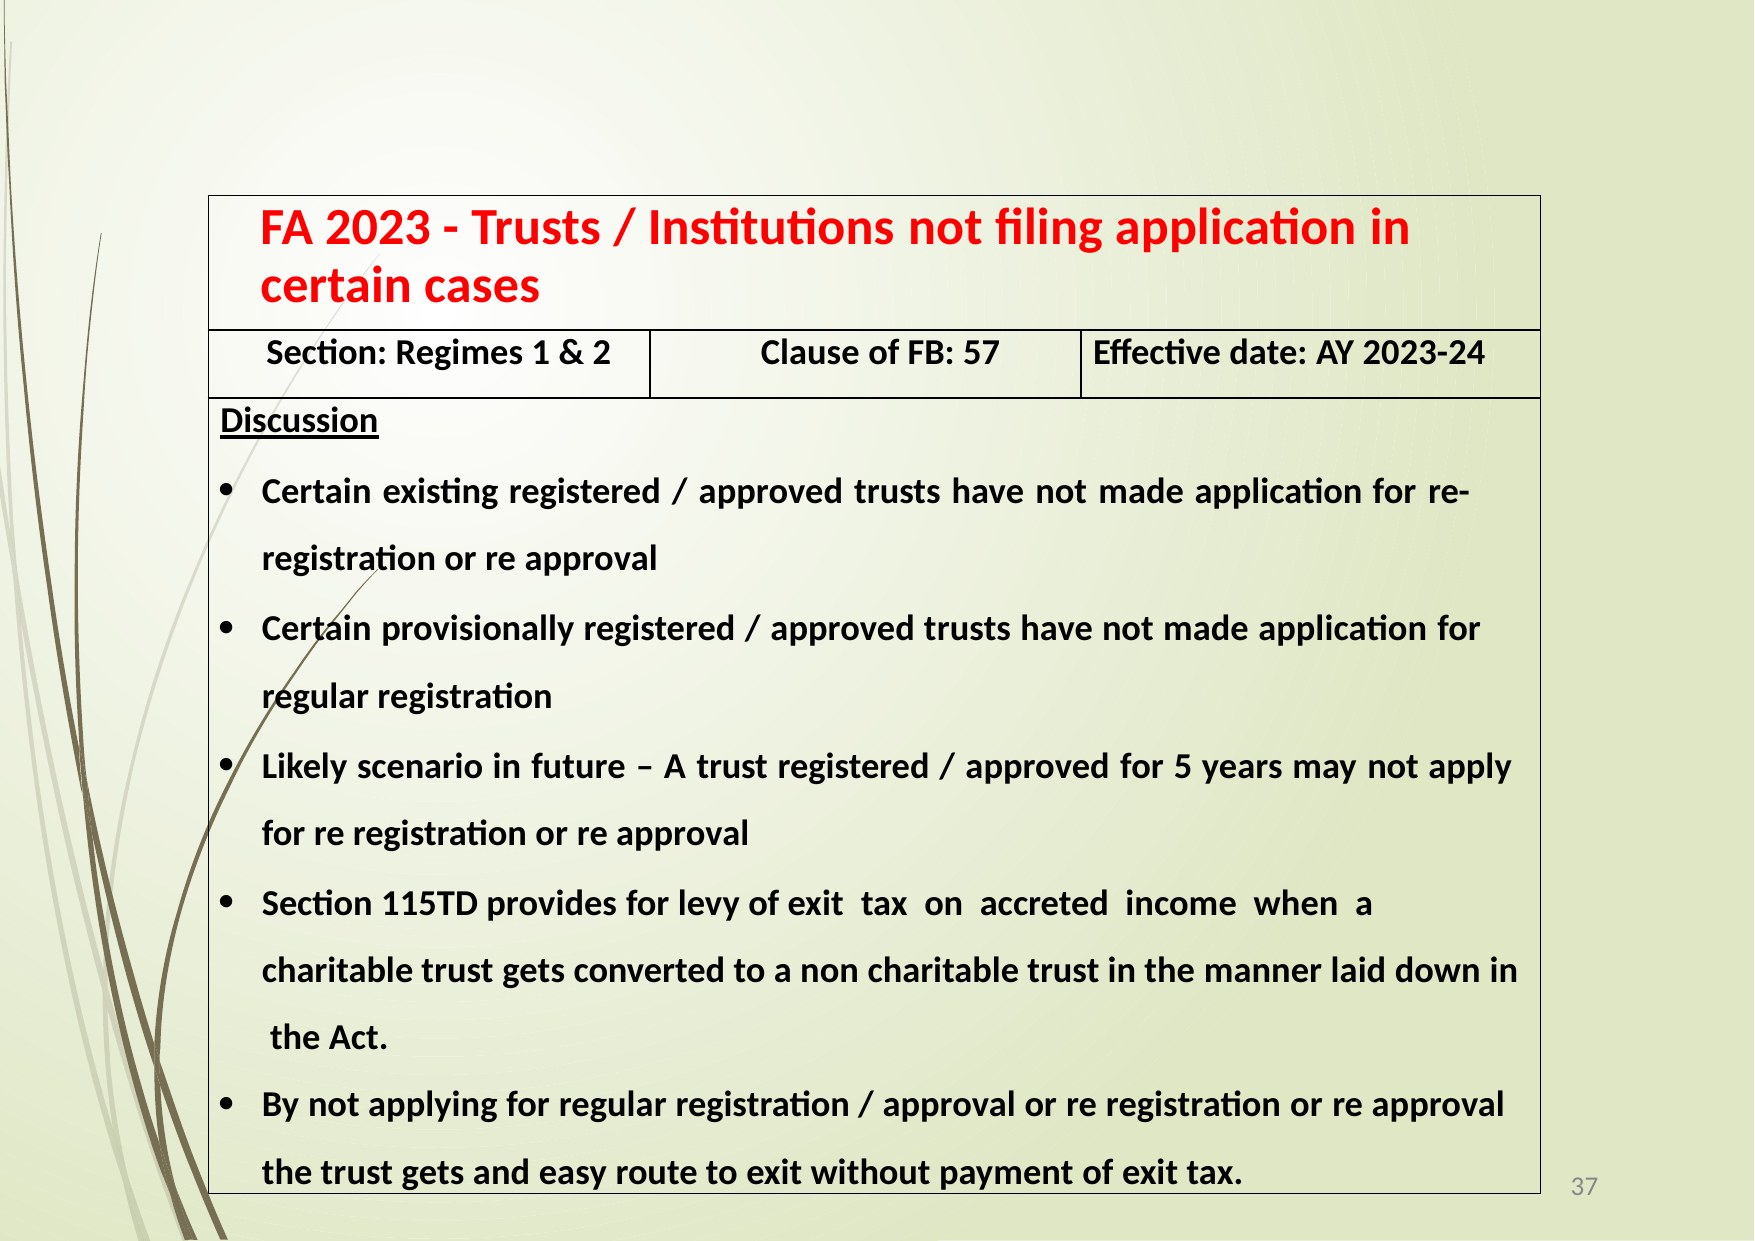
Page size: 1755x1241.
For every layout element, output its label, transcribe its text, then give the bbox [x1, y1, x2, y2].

table_cell Clause of FB: 57 [651, 331, 1080, 397]
table_header FA 2023 - Trusts / Institutions not filing application in certain cases [209, 196, 1540, 329]
table_cell Section: Regimes 1 & 2 [209, 331, 649, 397]
text_box 37 [1568, 1172, 1605, 1201]
table_cell Effective date: AY 2023-24 [1082, 331, 1540, 397]
table_cell Discussion Certain existing registered / approved trusts have not made application for re- registration or re approval Certain provisionally registered / approved trusts have not made application for regular registration Likely scenario in future – A trust registered / approved for 5 years may not apply for re registration or re approval Section 115TD provides for levy of exit tax on accreted income when a charitable trust gets converted to a non charitable trust in the manner laid down in the Act. By not applying for regular registration / approval or re registration or re approval the trust gets and easy route to exit without payment of exit tax. [209, 399, 1540, 1193]
